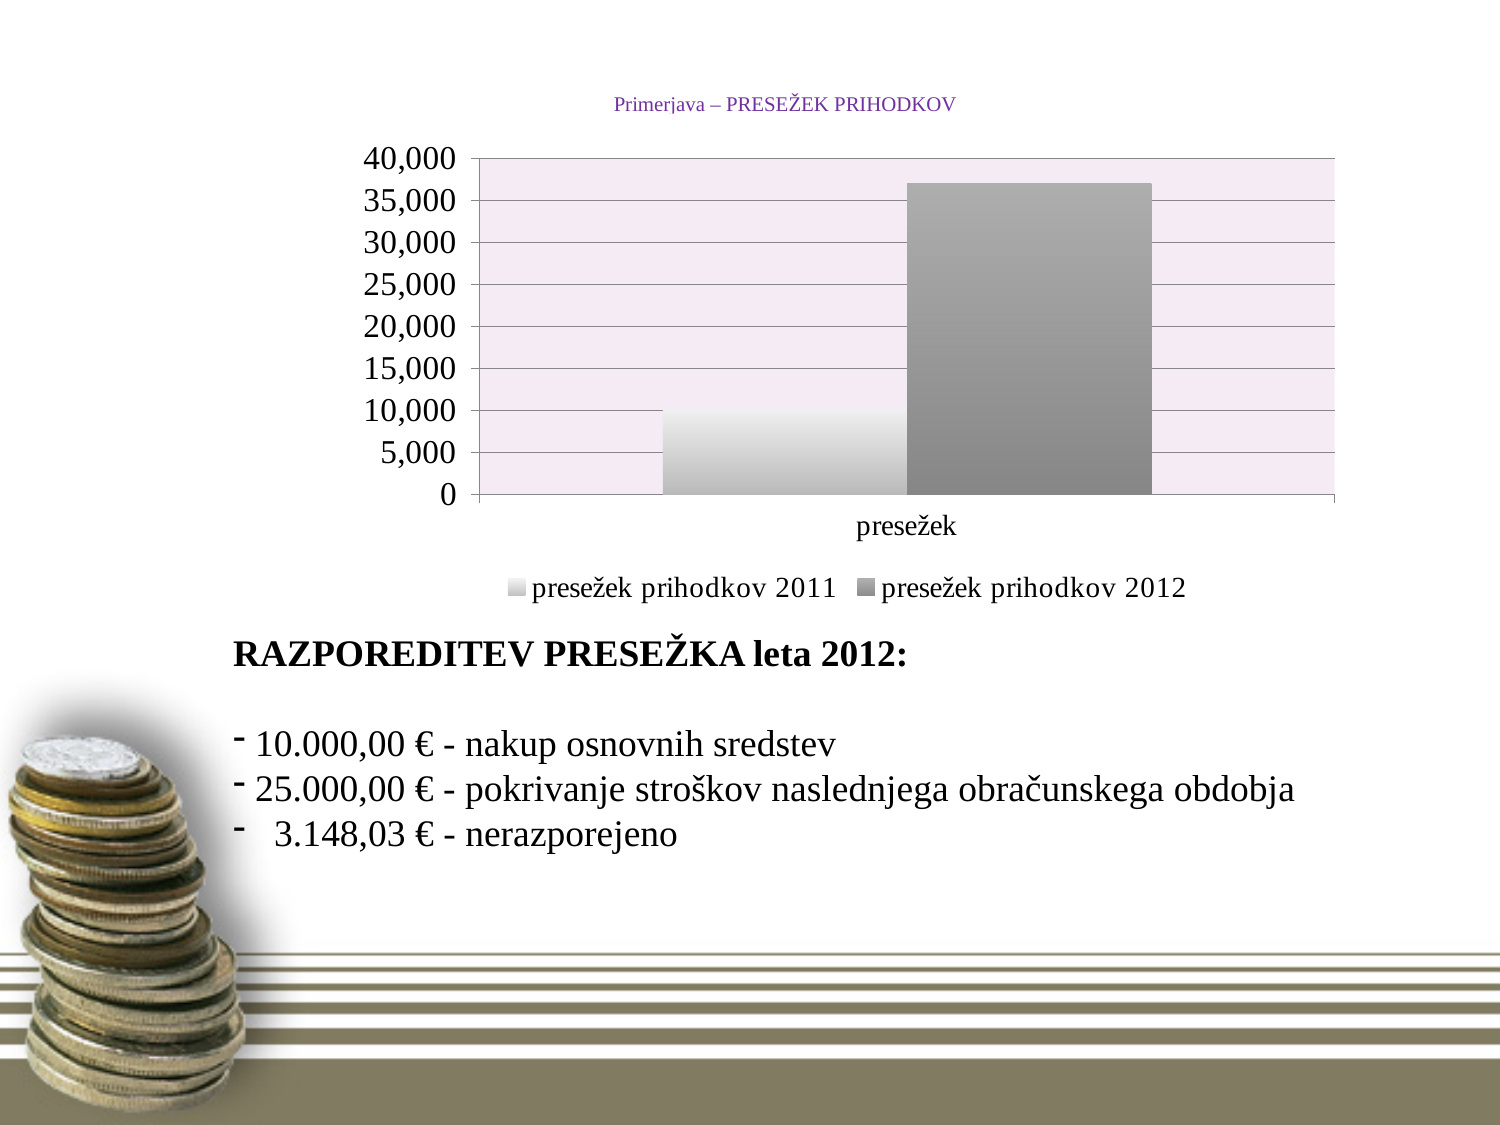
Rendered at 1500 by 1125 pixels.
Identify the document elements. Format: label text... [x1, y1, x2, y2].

title Primerjava – PRESEŽEK PRIHODKOV [234, 81, 1337, 165]
text_box RAZPOREDITEV PRESEŽKA leta 2012: 10.000,00 € - nakup osnovnih sredstev 25.000,00 € - pokrivanje stroškov naslednjega obračunskega obdobja 3.148,03 € - nerazporejeno [218, 621, 1500, 862]
chart [312, 113, 1384, 610]
picture [0, 0, 1500, 1125]
